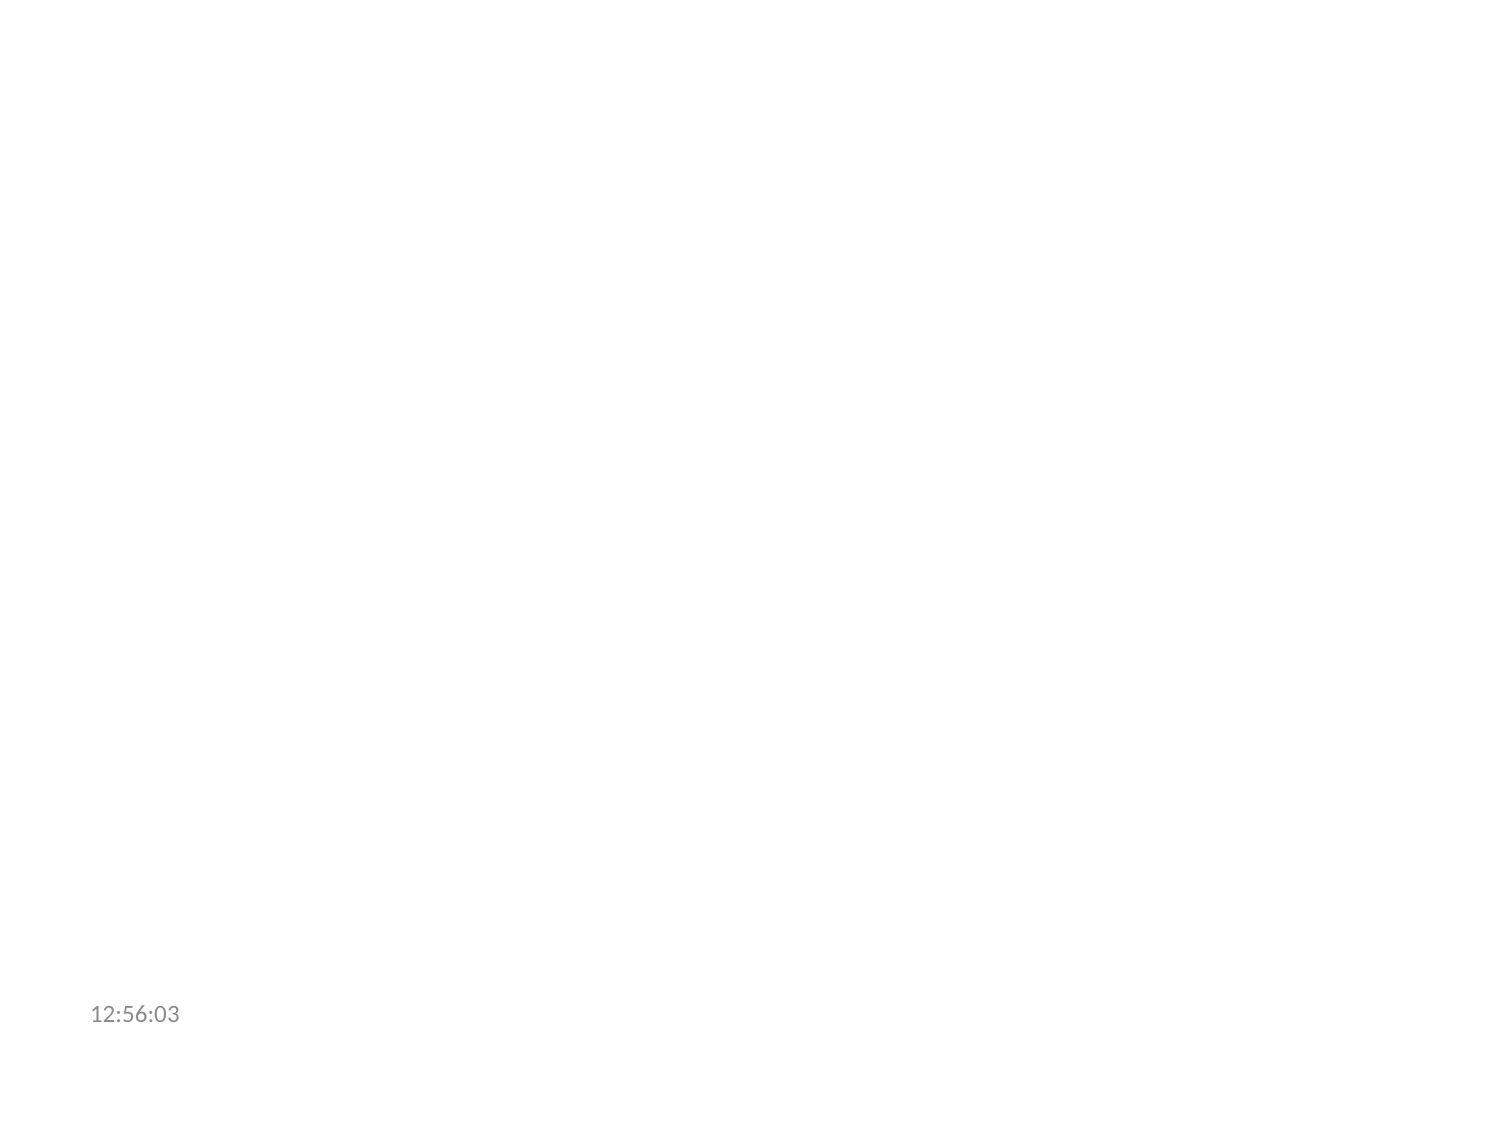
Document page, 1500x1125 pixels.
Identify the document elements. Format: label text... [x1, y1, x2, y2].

text_box 15:35:09 [75, 982, 425, 1043]
